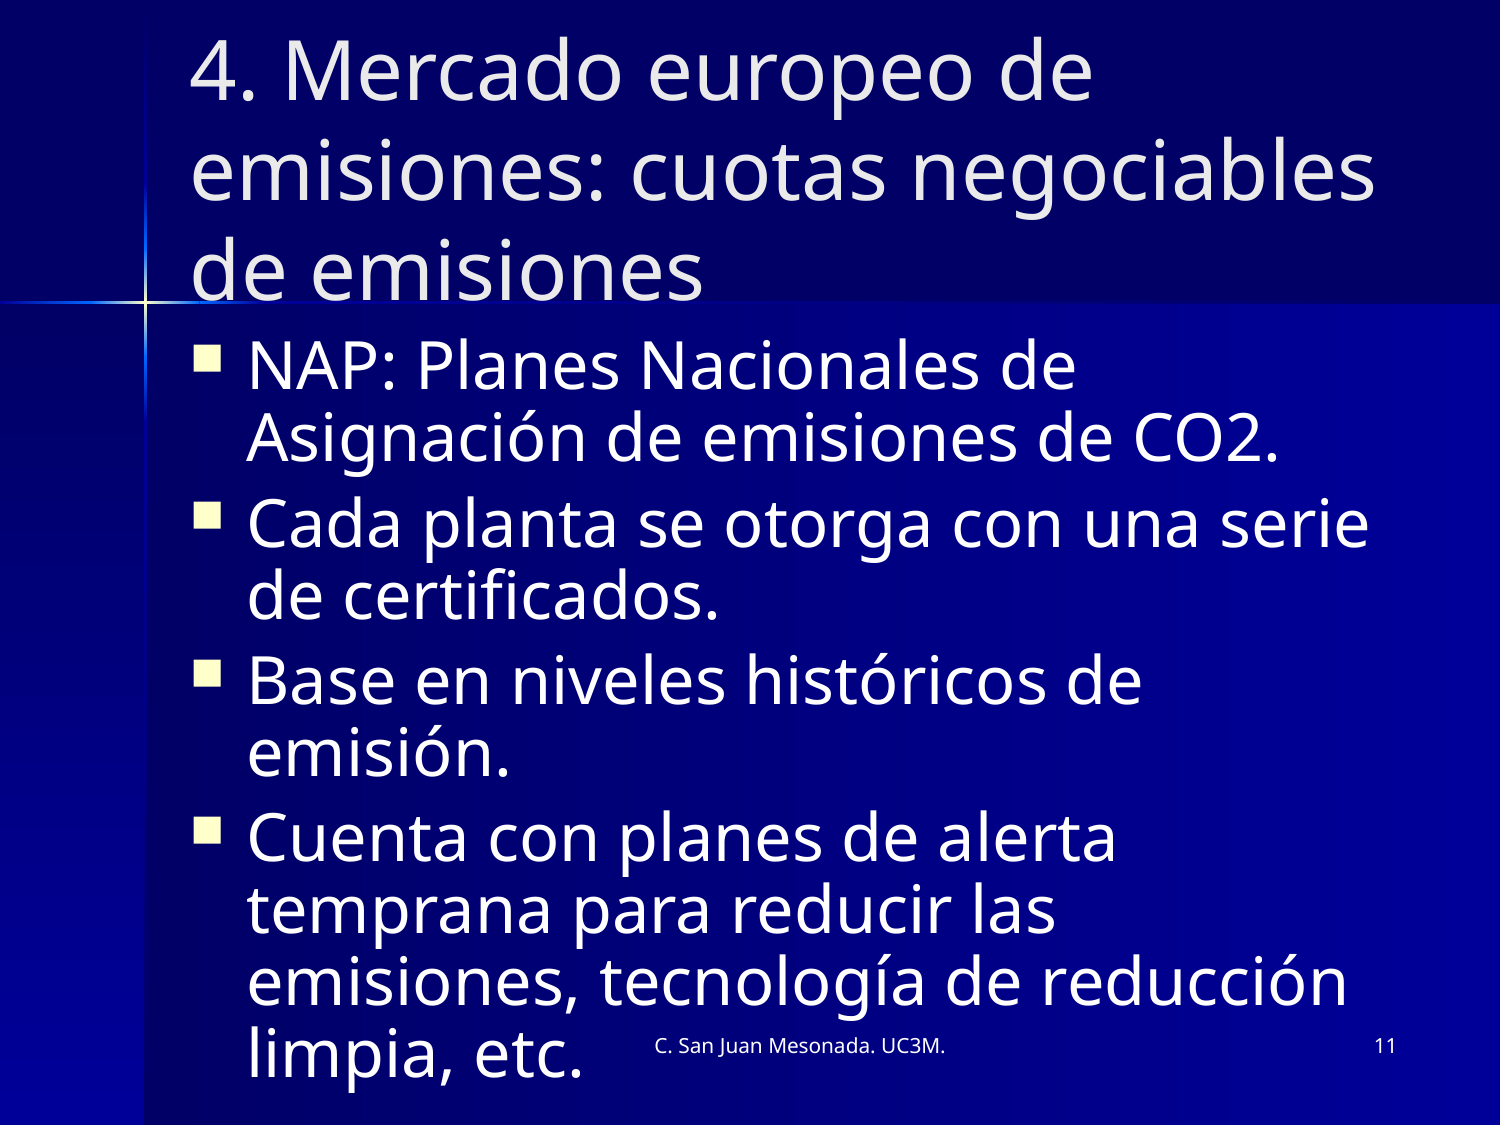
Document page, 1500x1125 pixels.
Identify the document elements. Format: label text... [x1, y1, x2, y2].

slide_number 11 [1100, 1025, 1413, 1100]
list NAP: Planes Nacionales de Asignación de emisiones de CO2. Cada planta se otorga con una serie de certificados. Base en niveles históricos de emisión. Cuenta con planes de alerta temprana para reducir las emisiones, tecnología de reducción limpia, etc. [174, 324, 1413, 1000]
title 4. Mercado europeo de emisiones: cuotas negociables de emisiones [174, 50, 1413, 285]
footer C. San Juan Mesonada. UC3M. [562, 1025, 1038, 1100]
